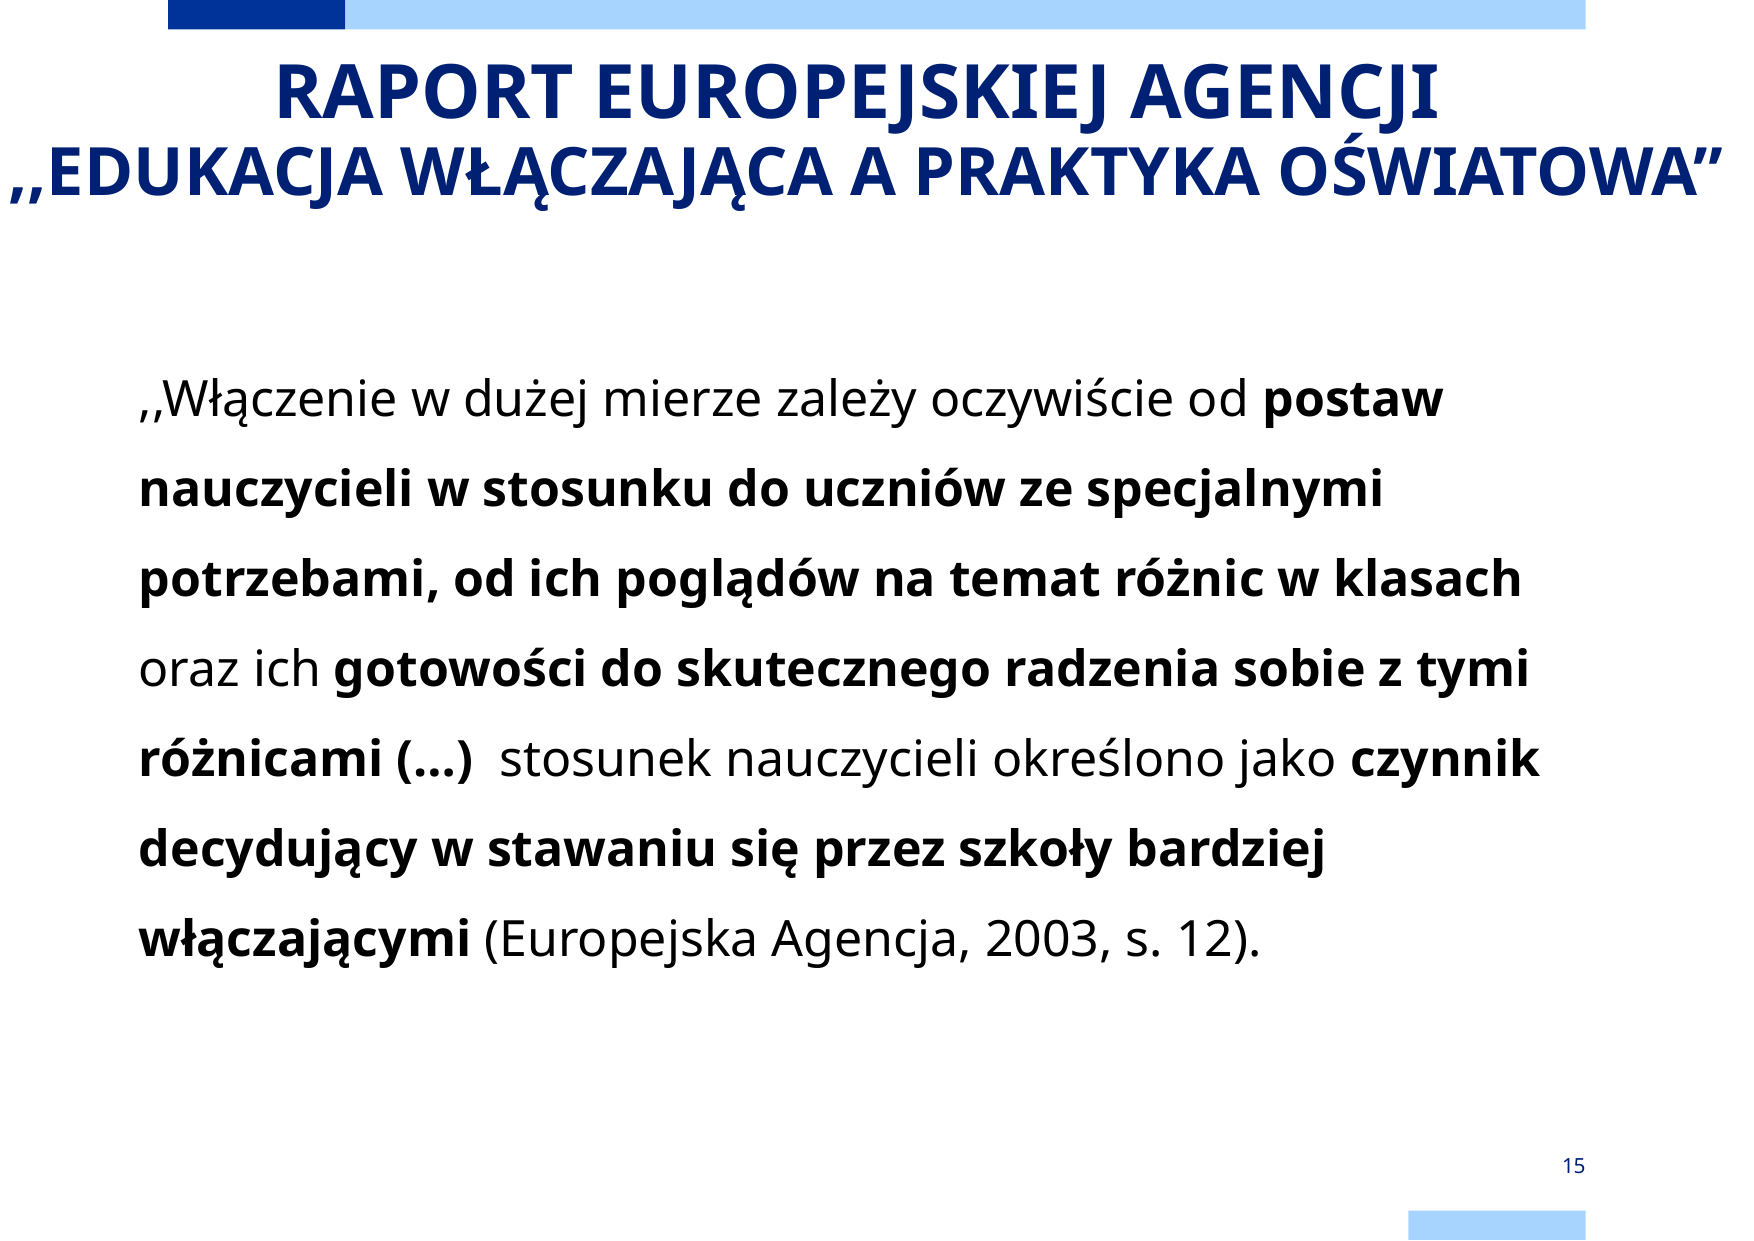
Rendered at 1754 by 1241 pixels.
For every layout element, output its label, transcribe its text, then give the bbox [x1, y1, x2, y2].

slide_number 15 [1408, 1151, 1586, 1182]
title RAPORT EUROPEJSKIEJ AGENCJI ,,EDUKACJA WŁĄCZAJĄCA A PRAKTYKA OŚWIATOWA” [0, 59, 1754, 243]
list ,,Włączenie w dużej mierze zależy oczywiście od postaw nauczycieli w stosunku do uczniów ze specjalnymi potrzebami, od ich poglądów na temat różnic w klasach oraz ich gotowości do skutecznego radzenia sobie z tymi różnicami (…) stosunek nauczycieli określono jako czynnik decydujący w stawaniu się przez szkoły bardziej włączającymi (Europejska Agencja, 2003, s. 12). [120, 336, 1586, 1093]
